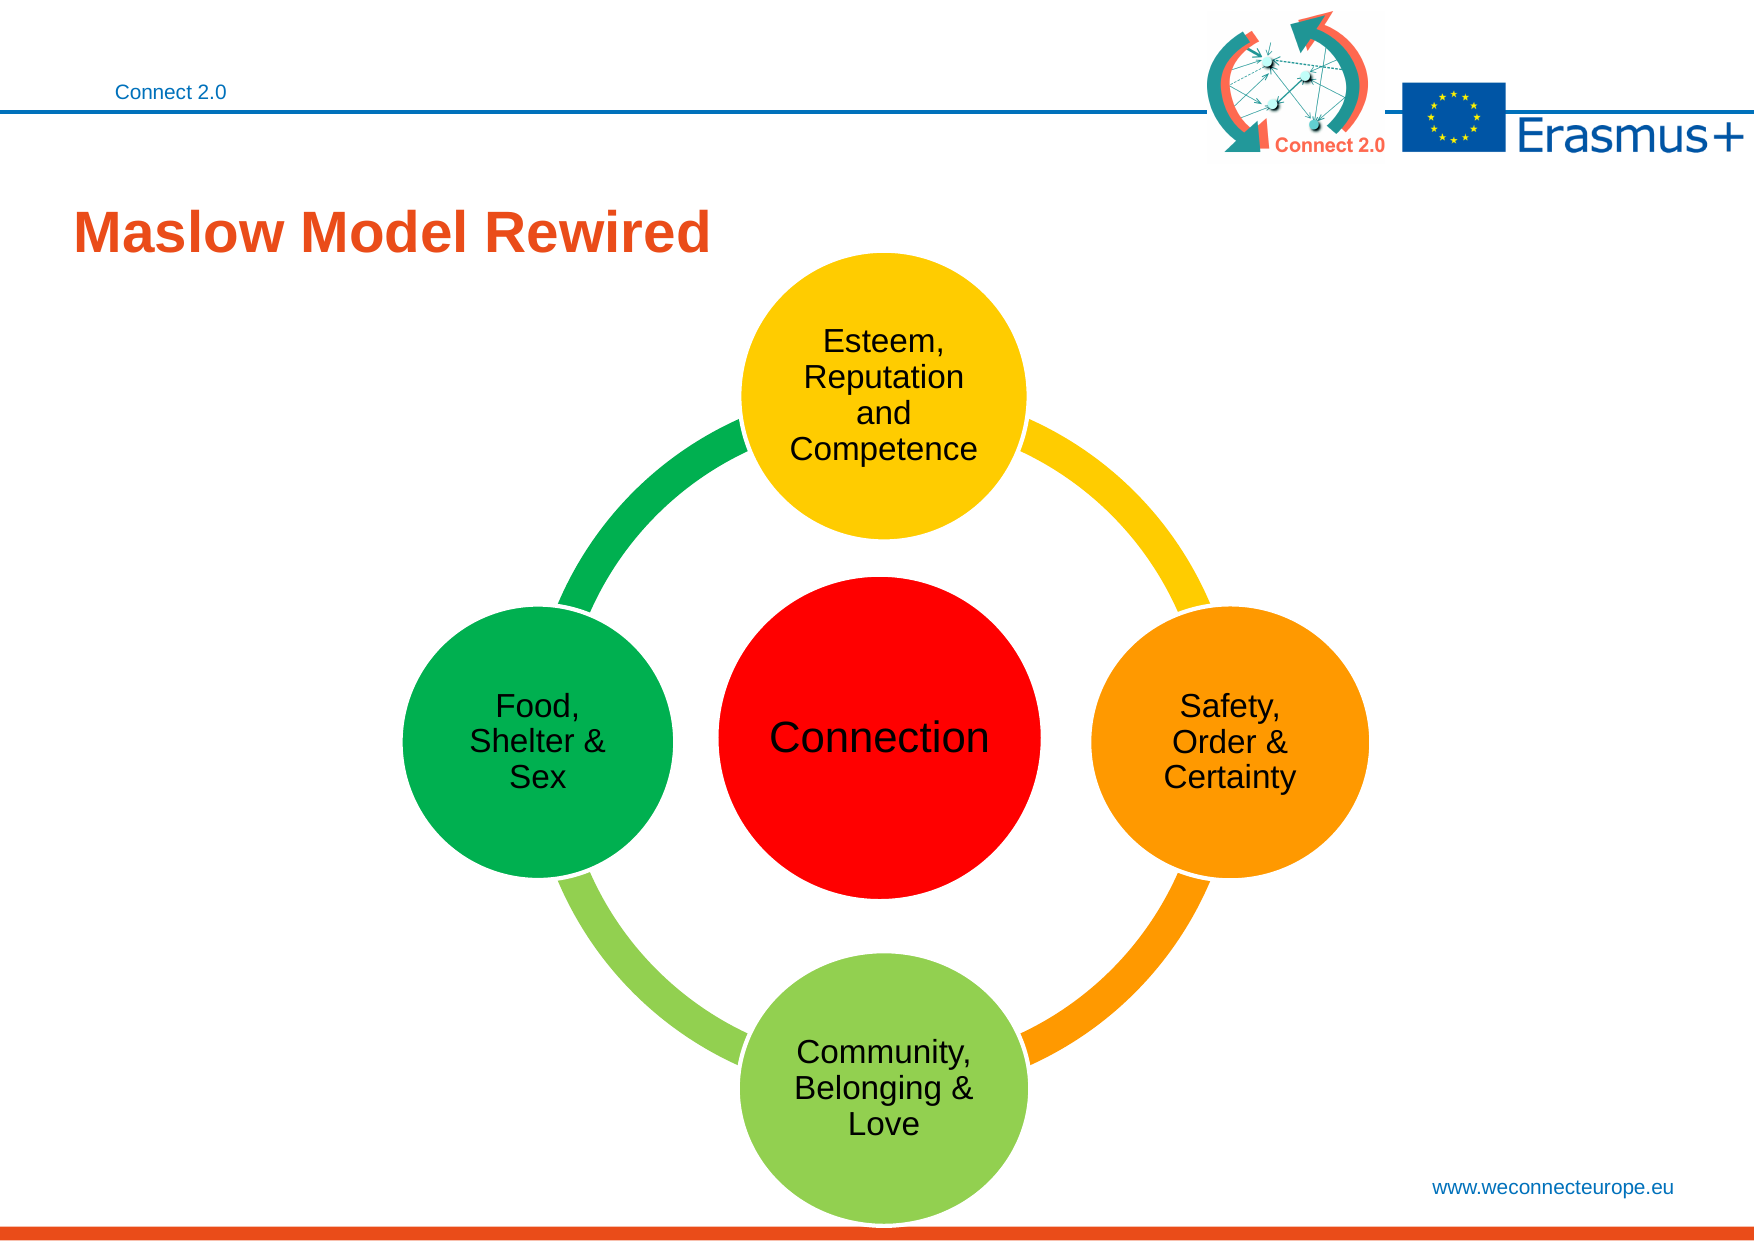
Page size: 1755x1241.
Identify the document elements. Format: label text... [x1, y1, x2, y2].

footer Connect 2.0 [114, 70, 1084, 104]
title Maslow Model Rewired [73, 193, 1681, 302]
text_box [203, 277, 1569, 1200]
picture [1207, 11, 1755, 172]
